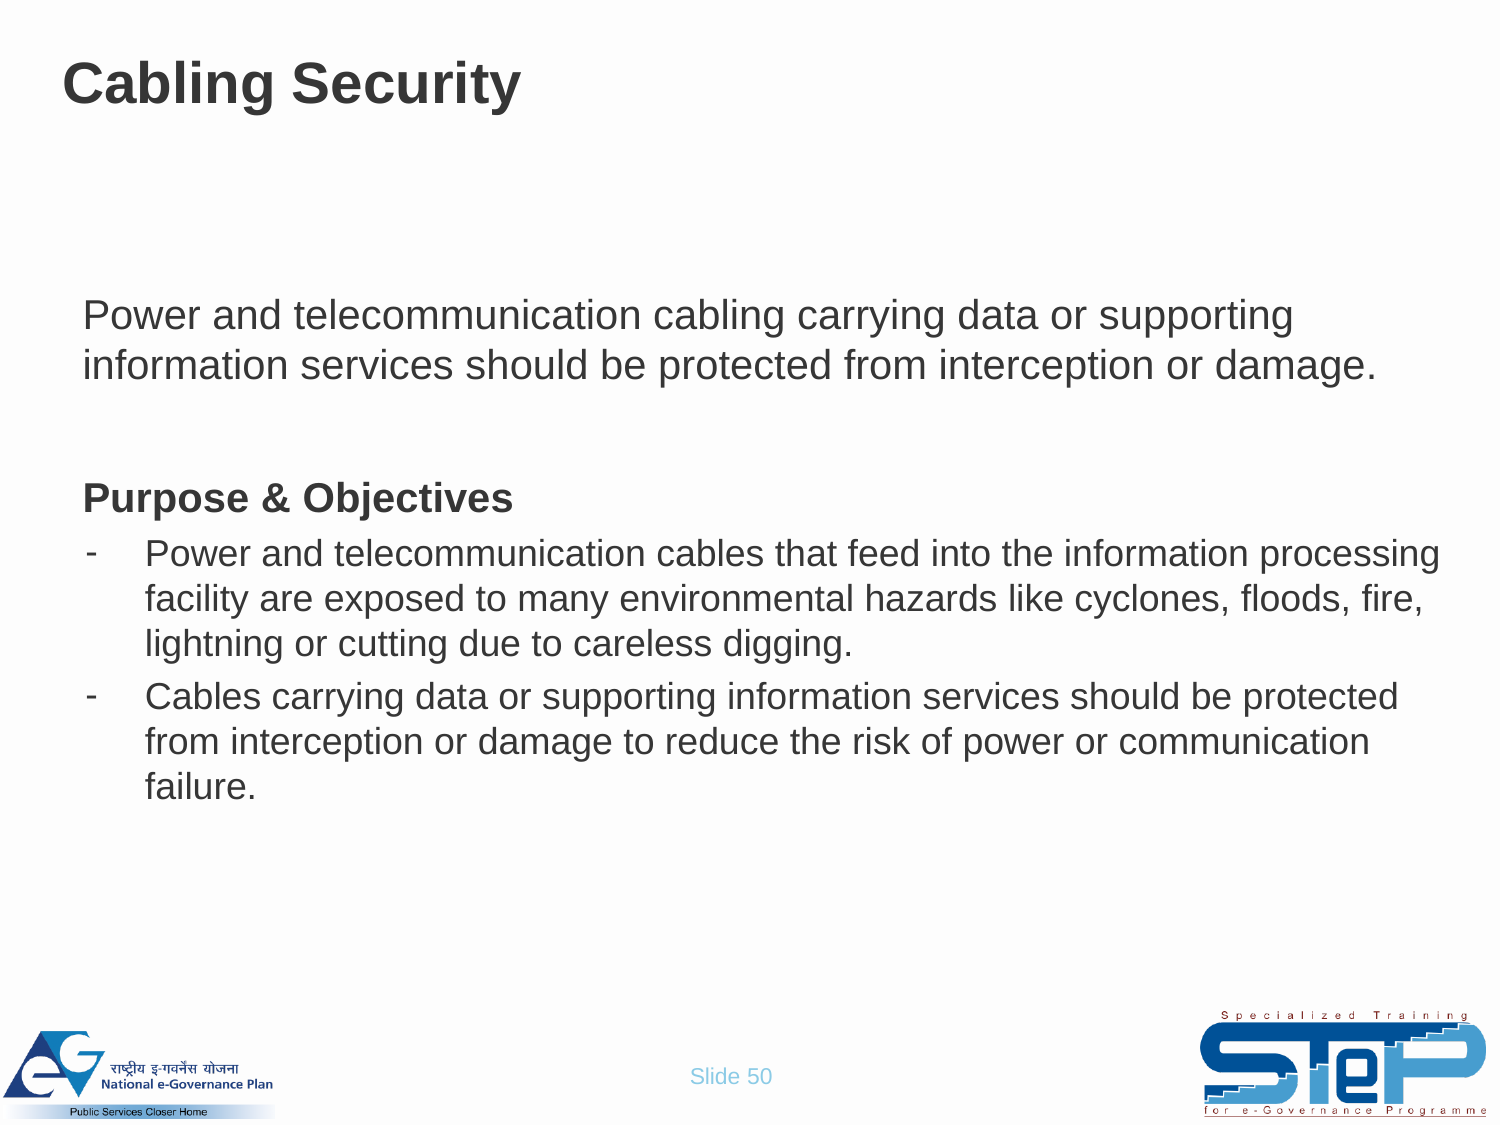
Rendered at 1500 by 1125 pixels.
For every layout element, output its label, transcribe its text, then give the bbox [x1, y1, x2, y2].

picture [2, 1031, 275, 1119]
picture [1200, 1011, 1486, 1117]
list Power and telecommunication cabling carrying data or supporting information services should be protected from interception or damage. Purpose & Objectives Power and telecommunication cables that feed into the information processing facility are exposed to many environmental hazards like cyclones, floods, fire, lightning or cutting due to careless digging. Cables carrying data or supporting information services should be protected from interception or damage to reduce the risk of power or communication failure. [26, 287, 1474, 999]
title Cabling Security [62, 44, 1413, 138]
